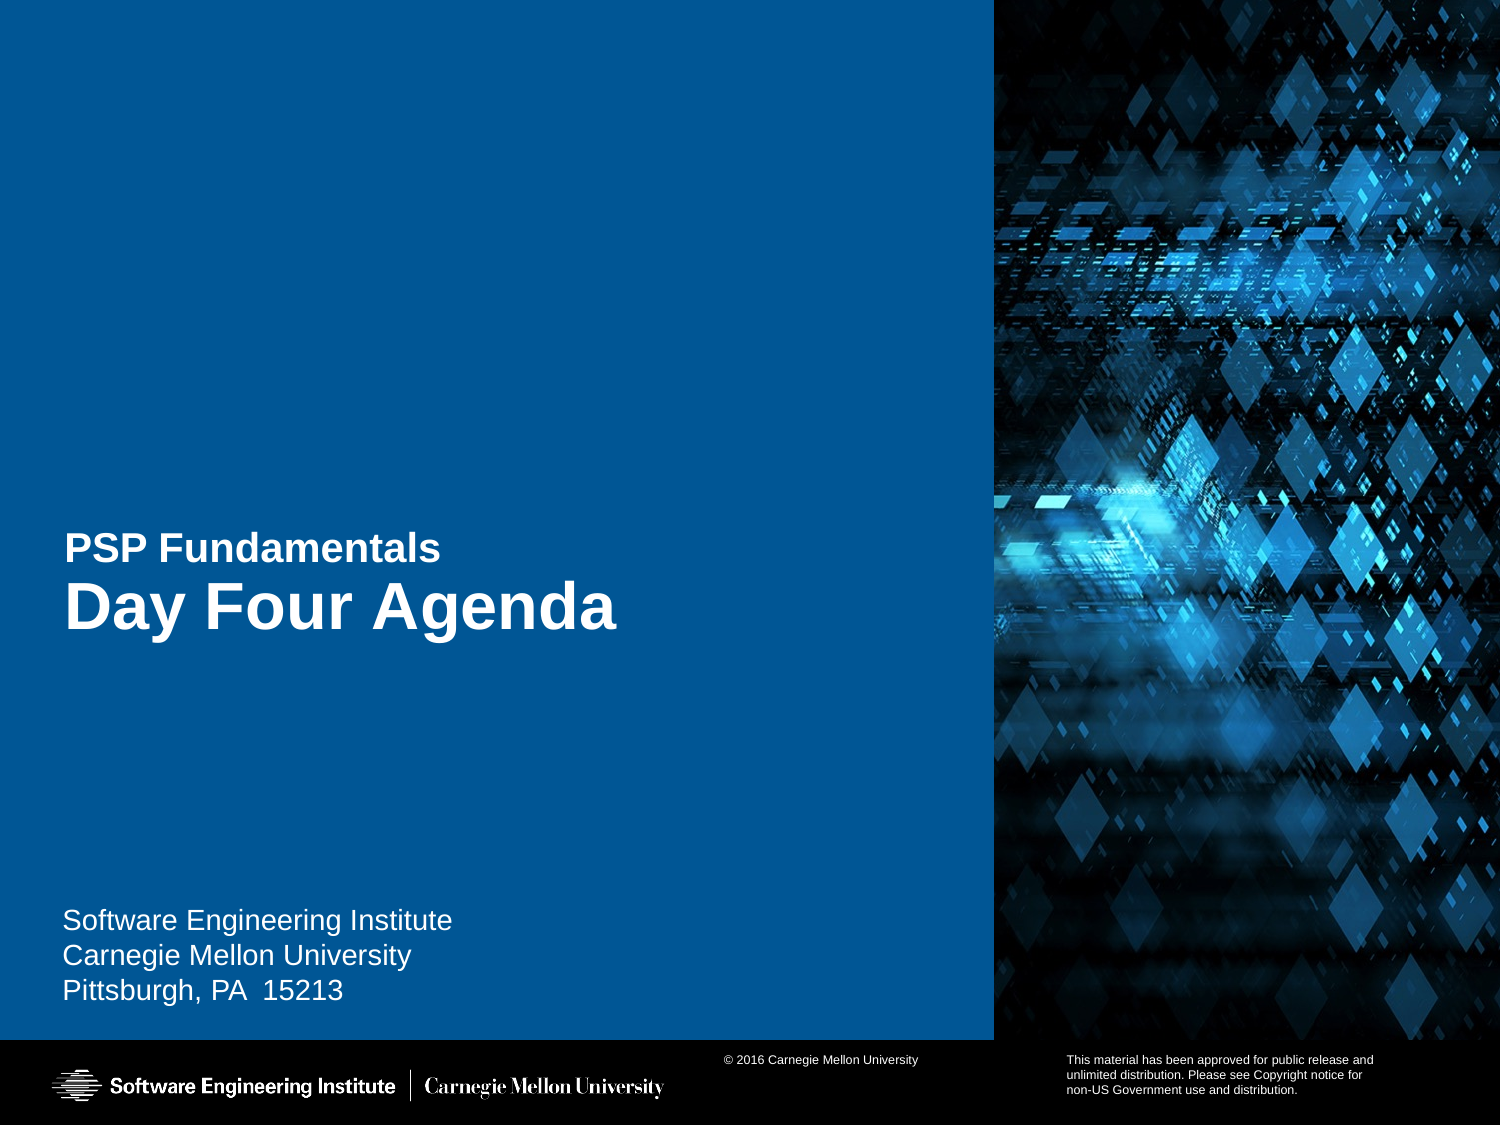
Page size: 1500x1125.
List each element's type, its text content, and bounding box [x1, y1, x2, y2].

title PSP Fundamentals Day Four Agenda [64, 43, 850, 644]
picture [994, 0, 1500, 1040]
picture [43, 1062, 673, 1106]
